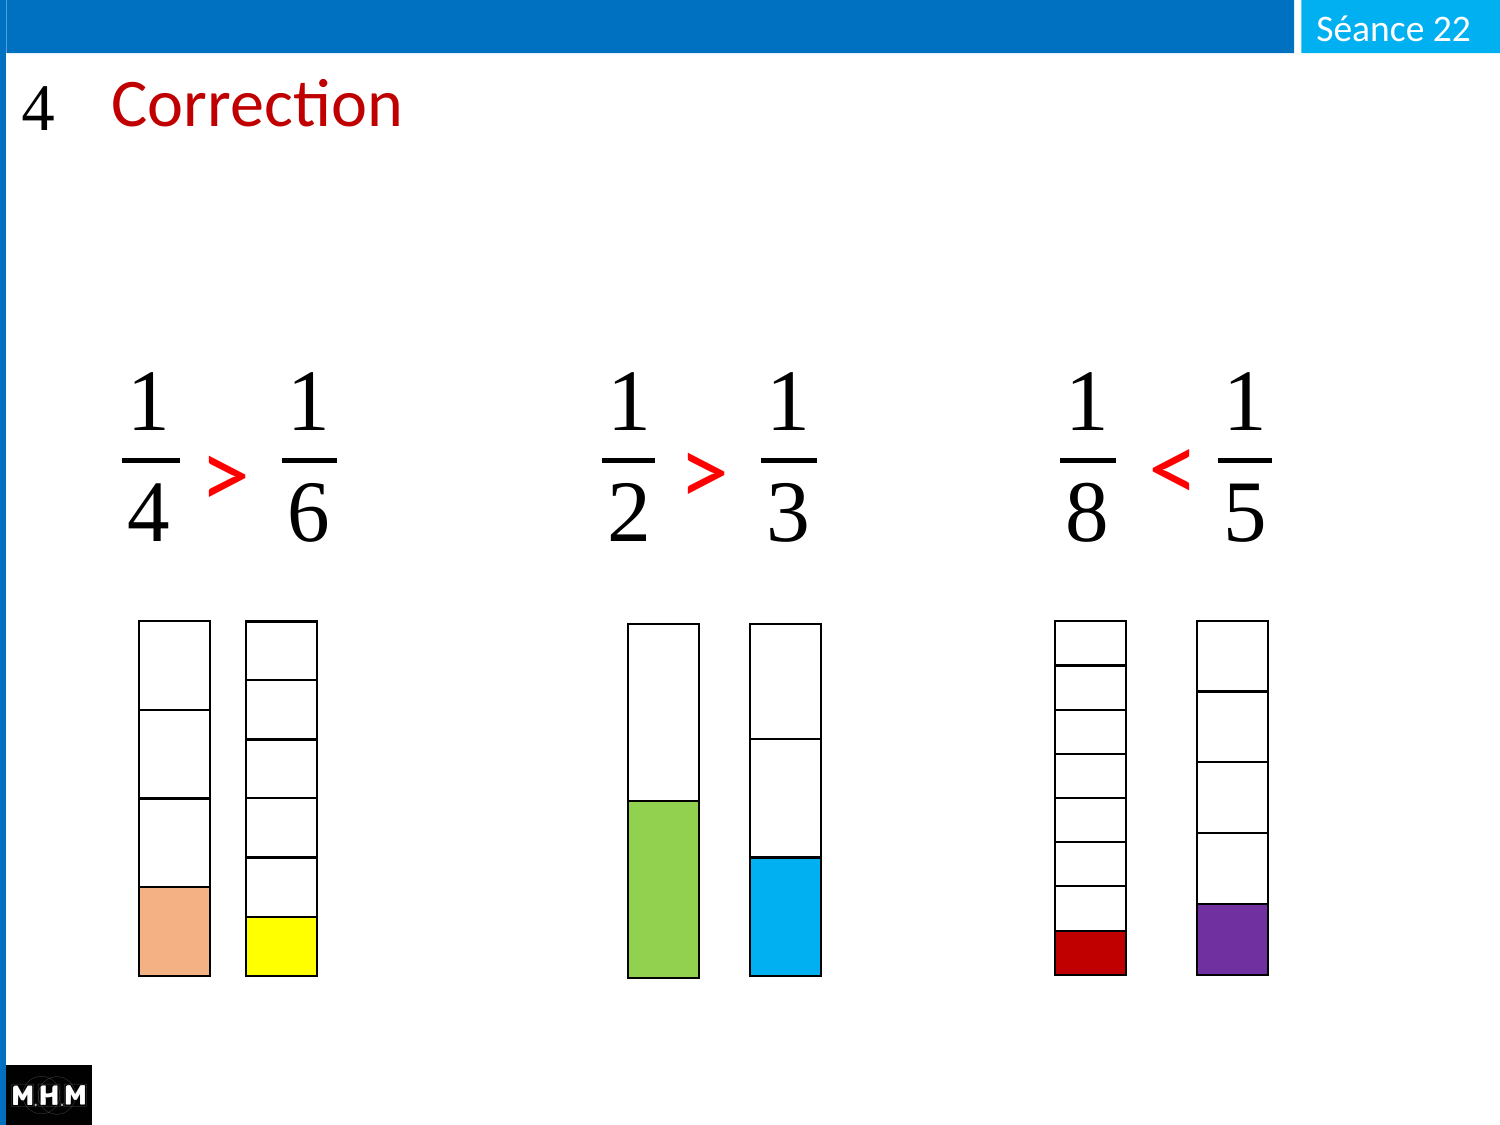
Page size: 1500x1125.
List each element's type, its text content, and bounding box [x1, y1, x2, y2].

picture [6, 1065, 92, 1125]
text_box [749, 738, 822, 857]
text_box [1196, 832, 1269, 903]
text_box [1196, 903, 1269, 976]
text_box [138, 798, 211, 886]
text_box > [664, 398, 752, 533]
text_box > [1125, 410, 1213, 546]
text_box [1054, 709, 1127, 753]
text_box [749, 857, 822, 977]
text_box [627, 623, 700, 800]
text_box [749, 623, 822, 738]
text_box [1054, 665, 1127, 709]
text_box [1054, 885, 1127, 930]
text_box [245, 679, 318, 738]
text_box [1054, 753, 1127, 797]
text_box > [185, 400, 273, 536]
text_box [1054, 797, 1127, 841]
text_box [138, 709, 211, 798]
text_box [1054, 930, 1127, 976]
text_box [1054, 841, 1127, 885]
text_box [1054, 620, 1127, 665]
text_box [1196, 620, 1269, 691]
text_box [245, 916, 318, 977]
text_box [138, 620, 211, 709]
text_box [627, 800, 700, 979]
text_box [245, 797, 318, 857]
title Correction [96, 60, 1391, 150]
text_box [245, 857, 318, 916]
text_box [138, 886, 211, 977]
text_box [1196, 761, 1269, 832]
text_box [245, 620, 318, 679]
text_box [1196, 691, 1269, 761]
text_box [245, 738, 318, 797]
